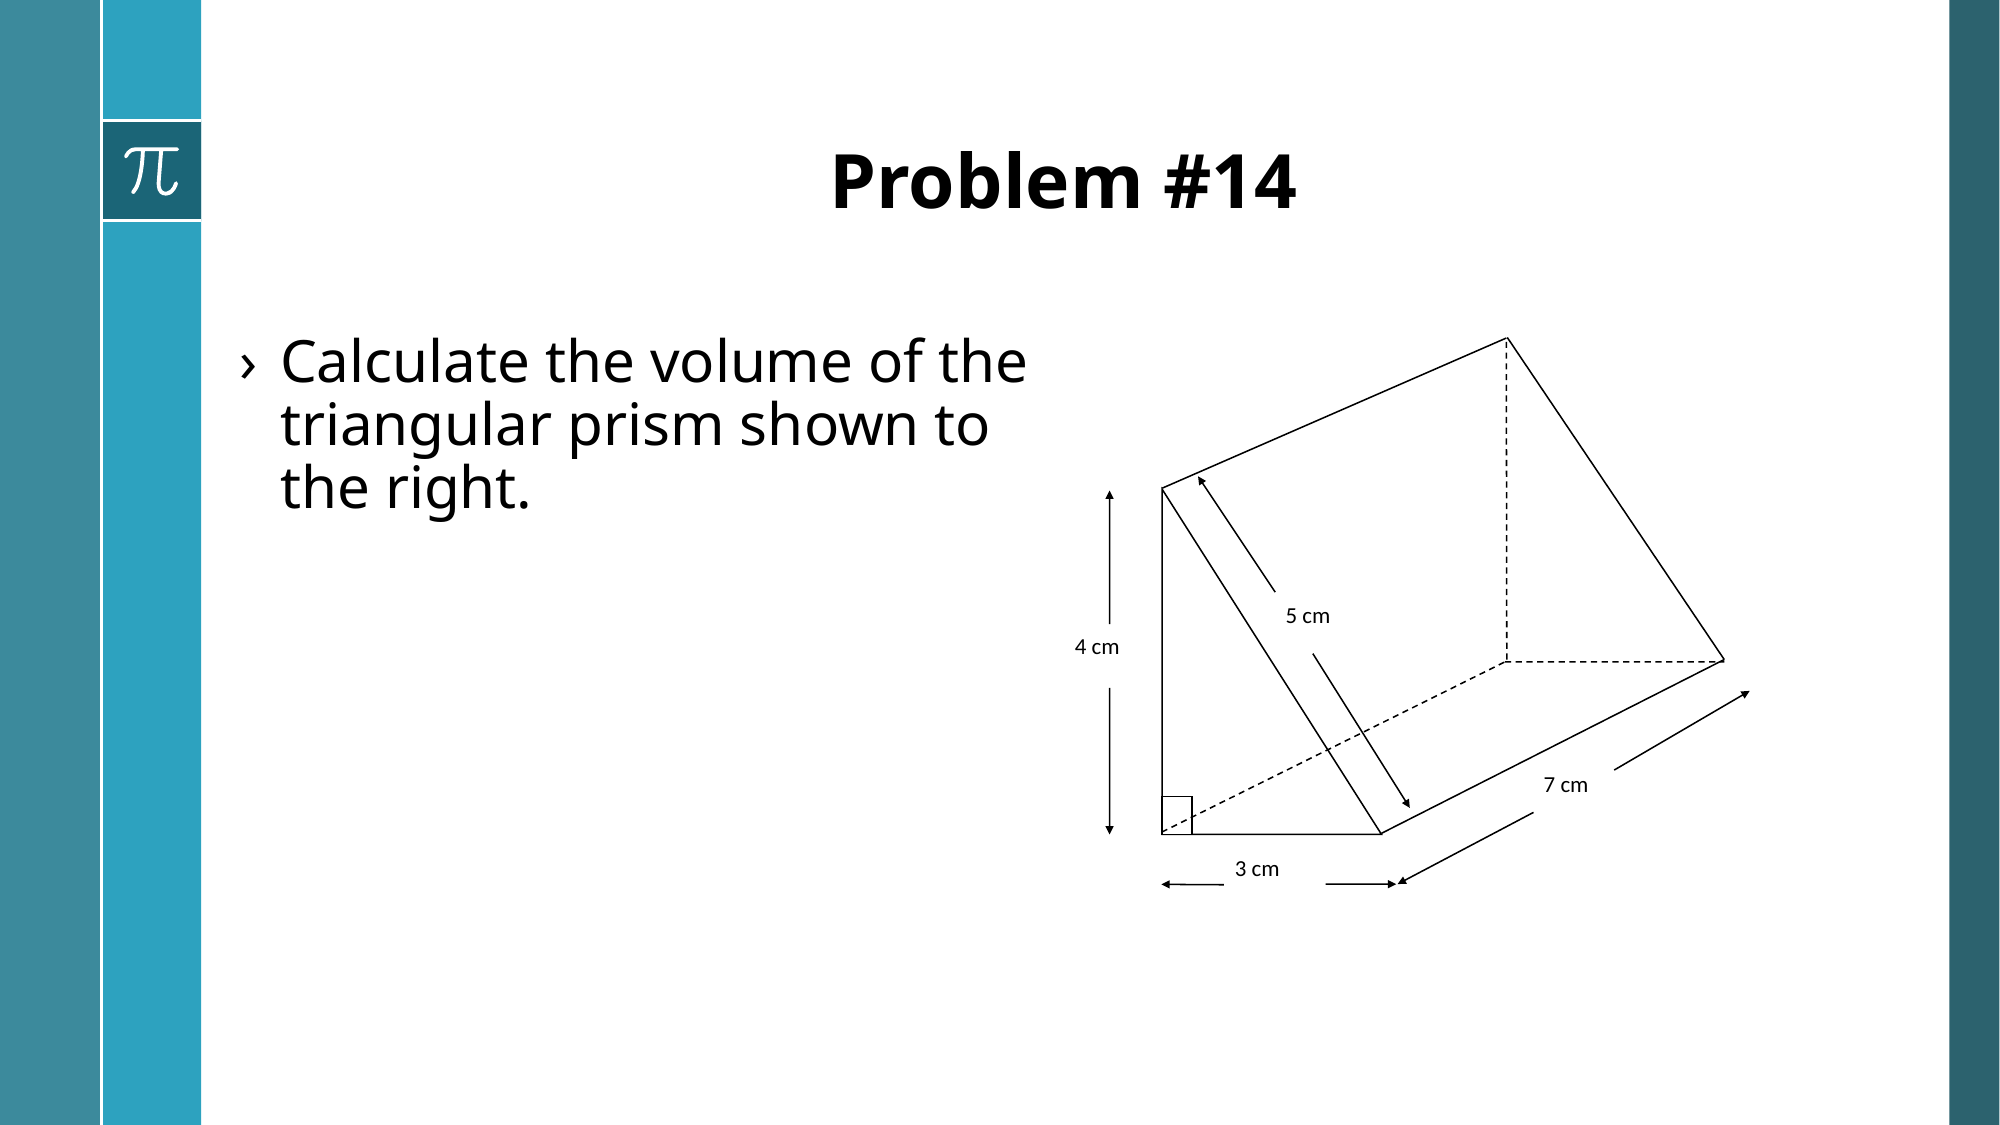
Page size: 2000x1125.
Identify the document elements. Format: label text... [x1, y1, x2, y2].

list Calculate the volume of the triangular prism shown to the right. [224, 324, 1064, 1075]
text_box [1074, 337, 1750, 913]
title Problem #14 [261, 29, 1867, 233]
